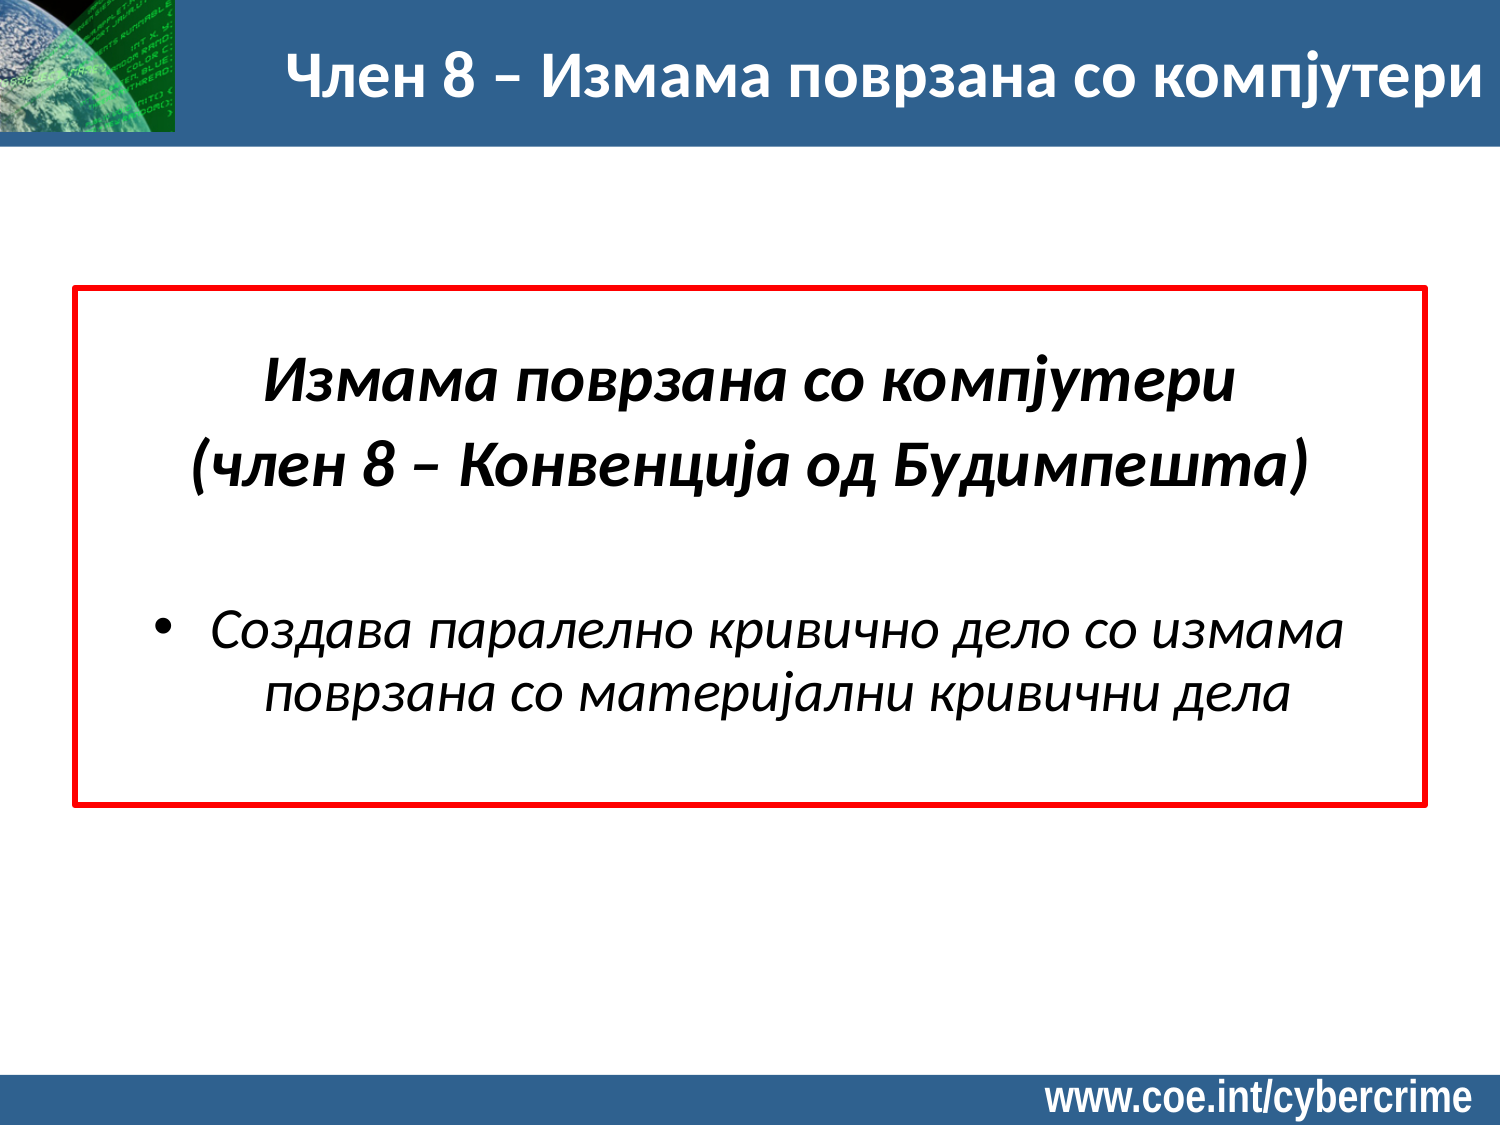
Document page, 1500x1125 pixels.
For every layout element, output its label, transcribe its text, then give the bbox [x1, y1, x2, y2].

picture [0, 0, 175, 132]
text_box [0, 1073, 1030, 1125]
text_box Измама поврзана со компјутери (член 8 – Конвенција од Будимпешта) Создава паралелно кривично дело со измама поврзана со материјални кривични дела [74, 287, 1425, 806]
text_box Член 8 – Измама поврзана со компјутери [0, 0, 1500, 149]
text_box www.coe.int/cybercrime [1030, 1059, 1500, 1125]
